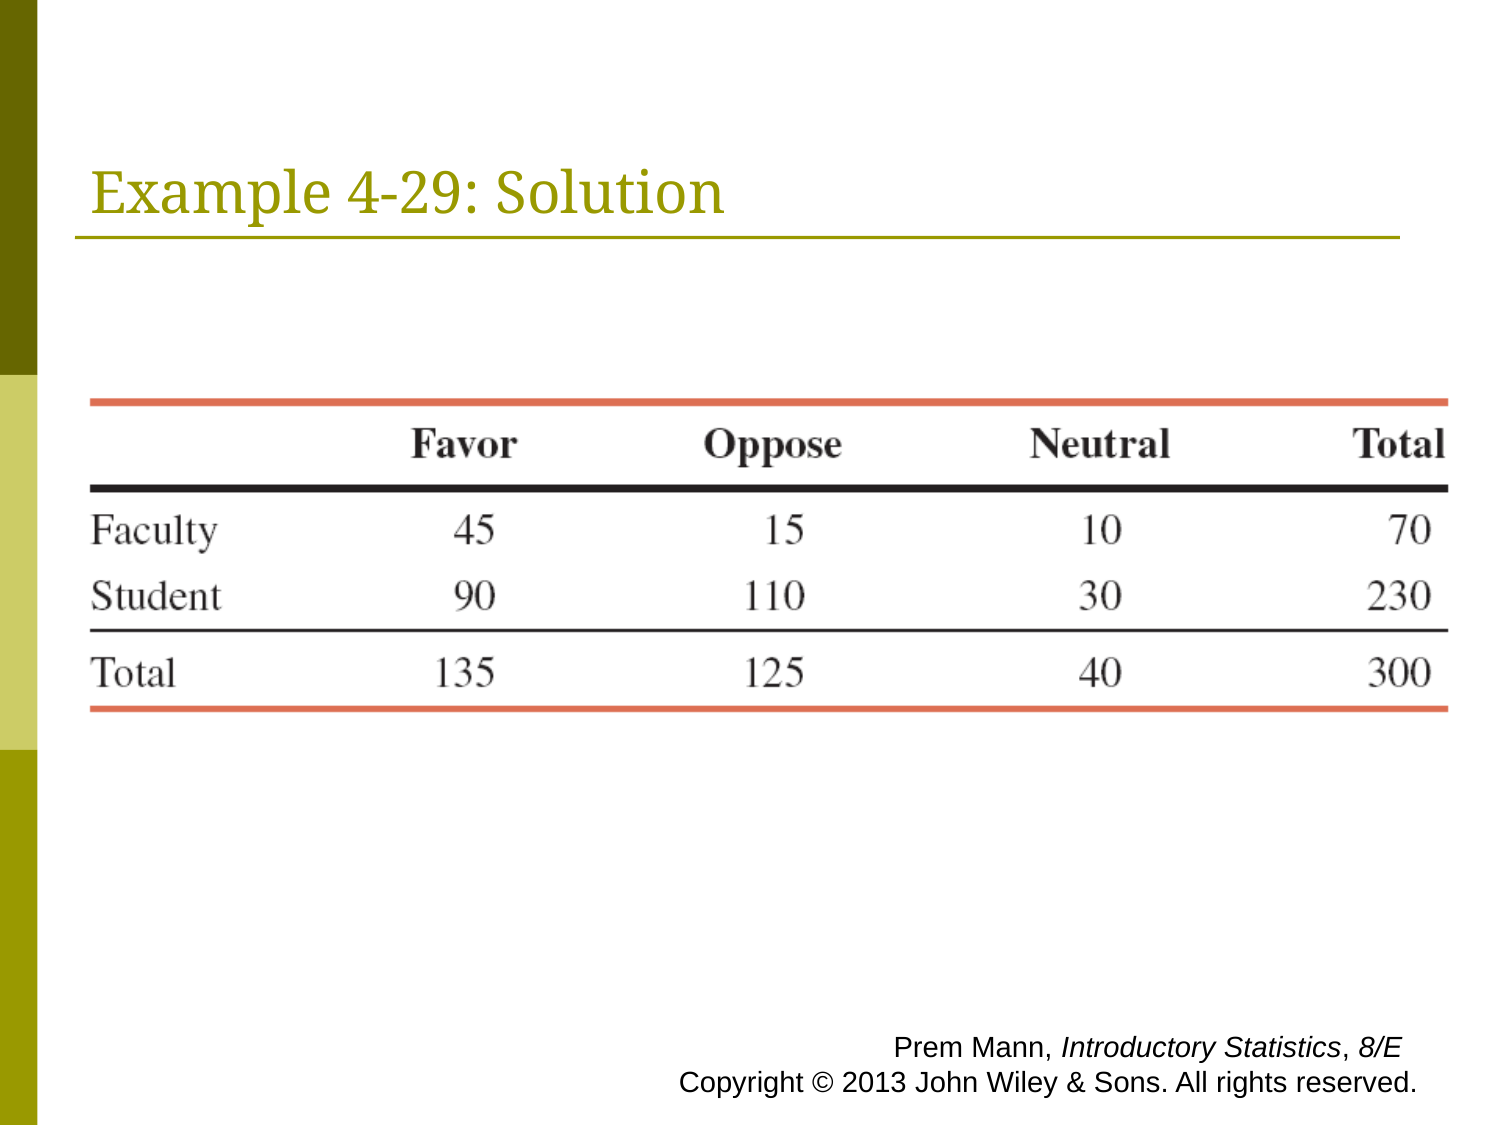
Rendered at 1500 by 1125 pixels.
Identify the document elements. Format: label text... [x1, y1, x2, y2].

title Example 4-29: Solution [75, 45, 1425, 233]
text_box Prem Mann, Introductory Statistics, 8/E Copyright © 2013 John Wiley & Sons. All rights reserved. [664, 1020, 1449, 1106]
picture [69, 386, 1476, 739]
